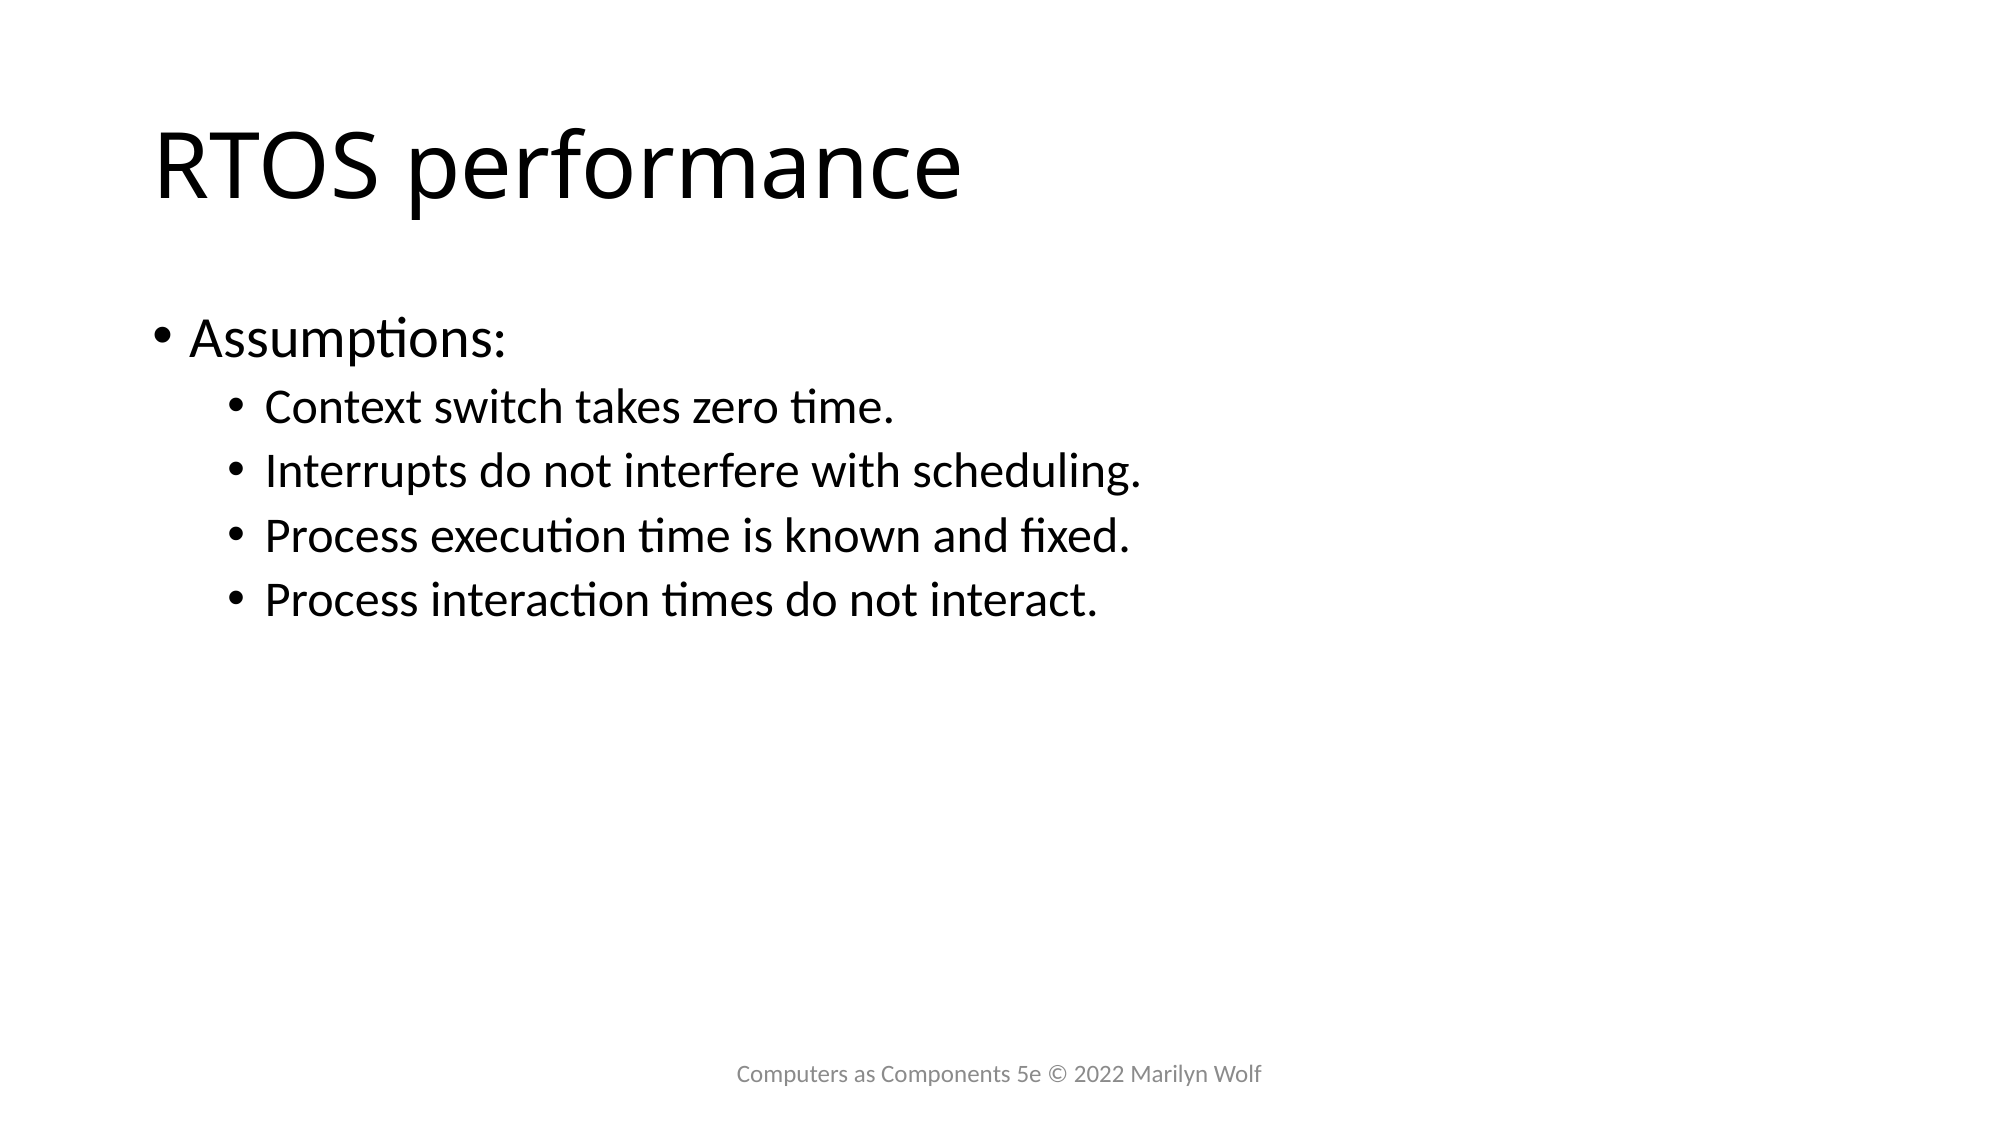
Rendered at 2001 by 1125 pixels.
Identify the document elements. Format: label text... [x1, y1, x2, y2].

title RTOS performance [137, 59, 1863, 278]
footer Computers as Components 5e © 2022 Marilyn Wolf [662, 1042, 1338, 1103]
list Assumptions: Context switch takes zero time. Interrupts do not interfere with scheduling. Process execution time is known and fixed. Process interaction times do not interact. [137, 299, 1863, 1014]
